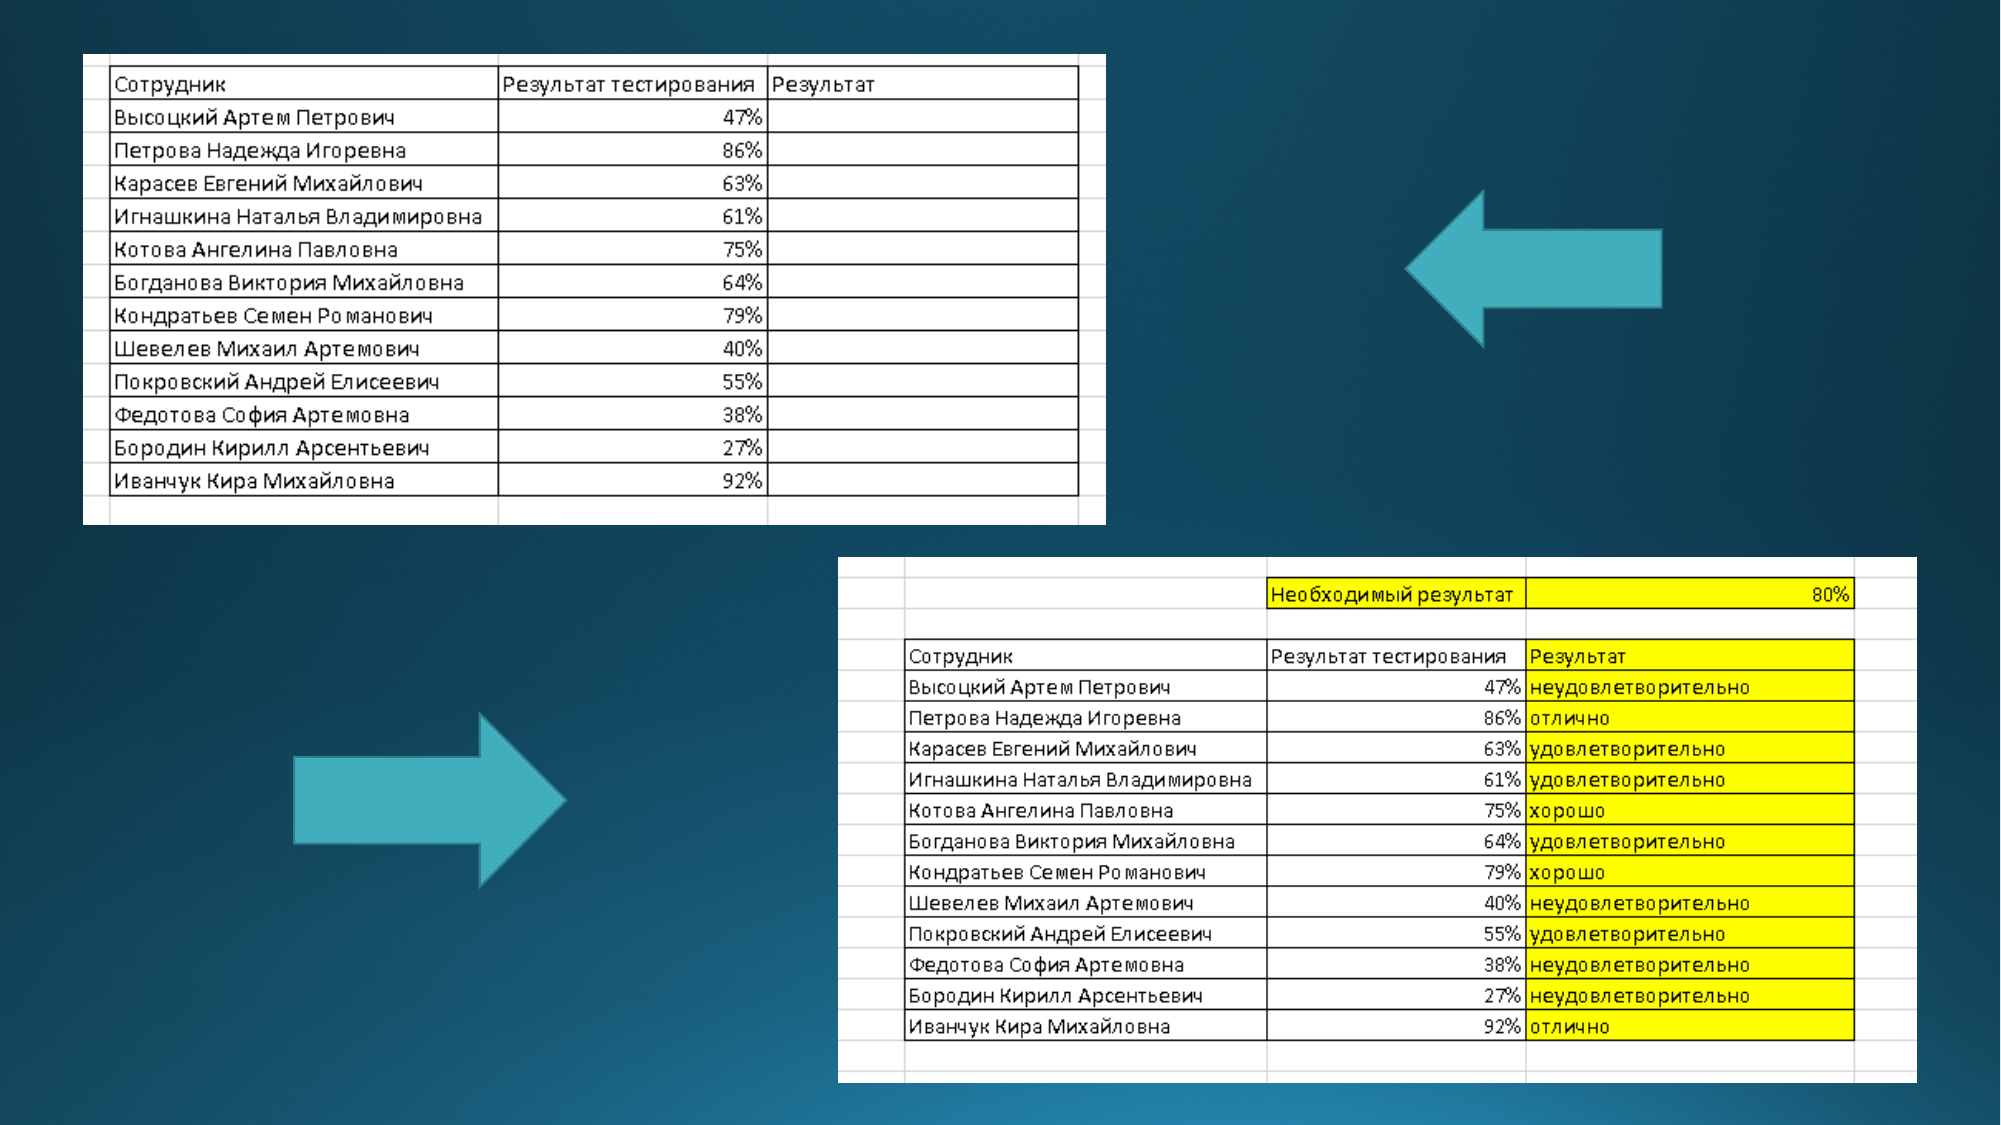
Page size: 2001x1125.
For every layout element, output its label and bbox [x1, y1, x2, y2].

text_box [1403, 188, 1663, 350]
text_box [293, 711, 568, 890]
picture [0, 0, 2001, 1125]
